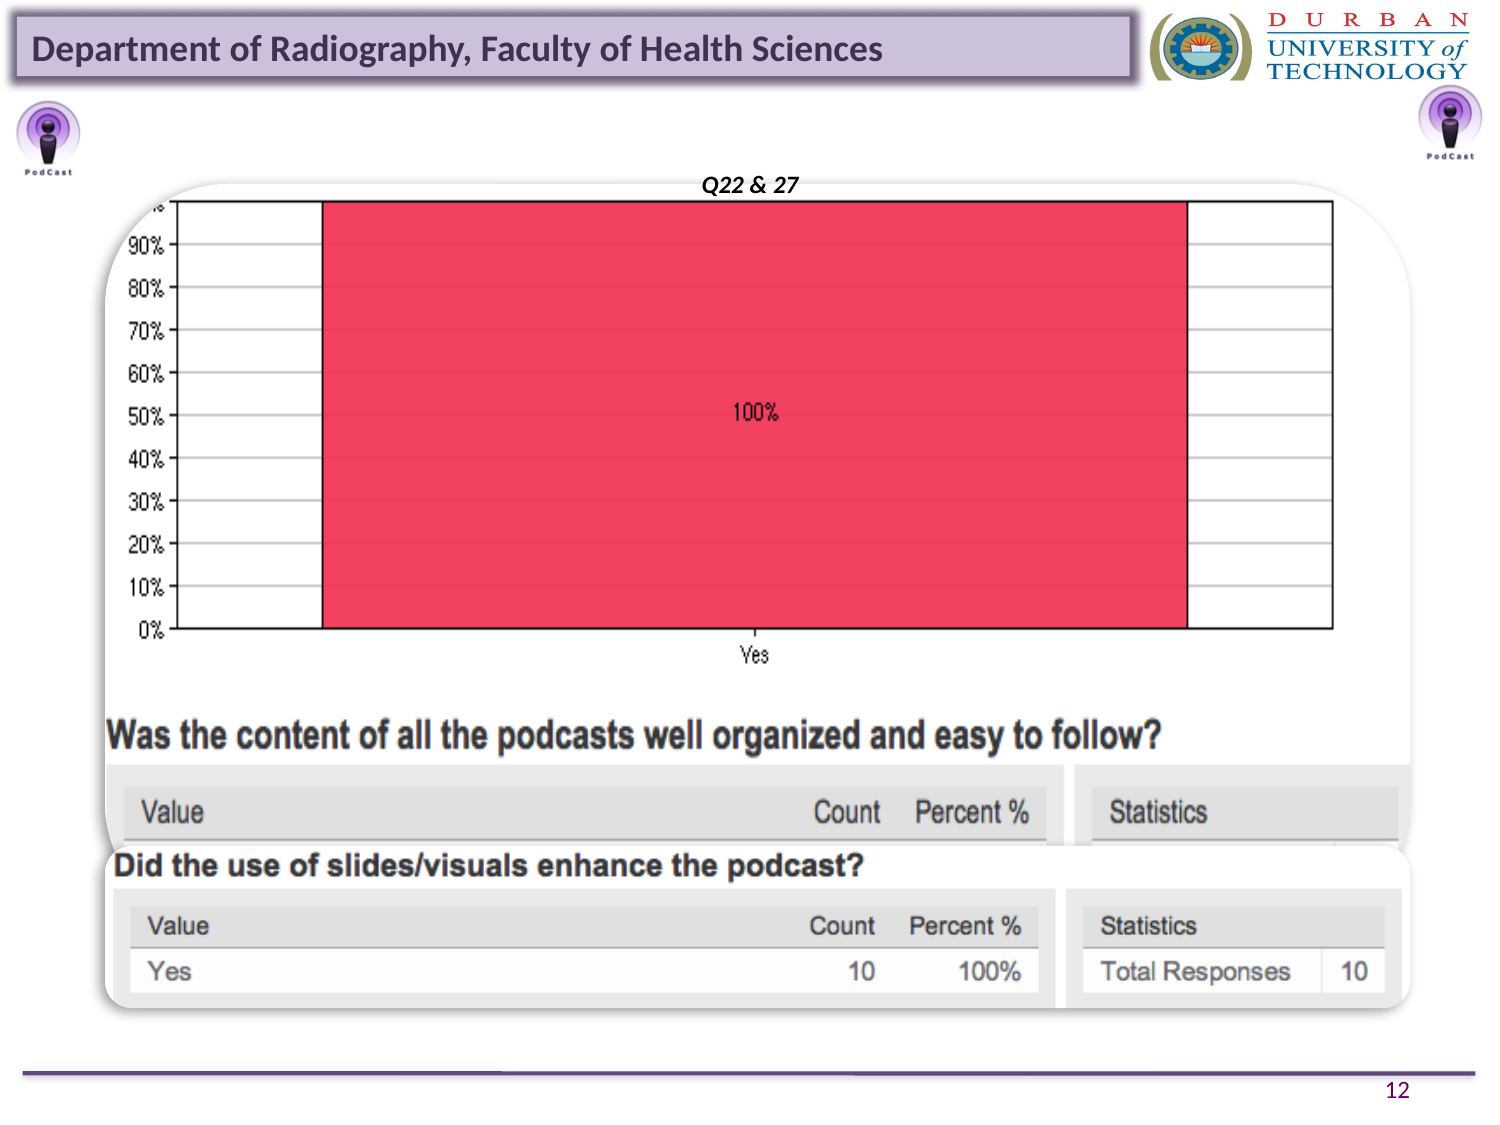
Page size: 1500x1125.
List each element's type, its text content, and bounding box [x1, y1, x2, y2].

slide_number 12 [1074, 1058, 1425, 1119]
picture [0, 96, 98, 184]
text_box Q22 & 27 [659, 157, 841, 182]
picture [104, 183, 1411, 1009]
picture [1149, 12, 1500, 168]
